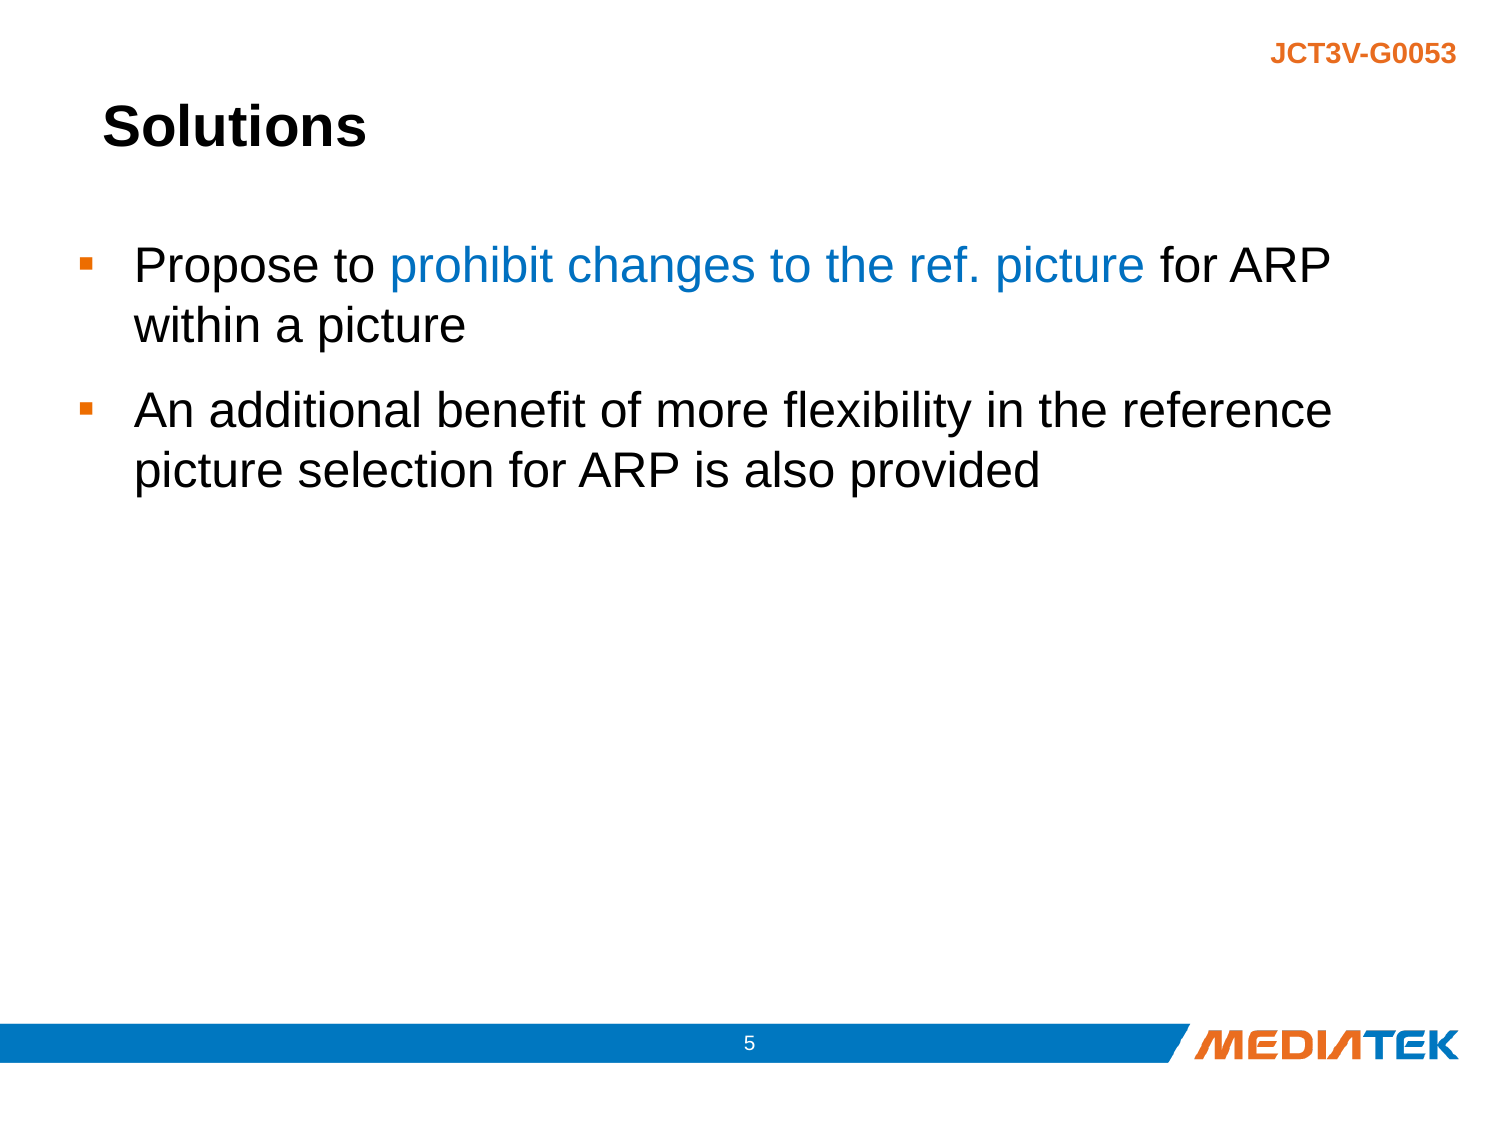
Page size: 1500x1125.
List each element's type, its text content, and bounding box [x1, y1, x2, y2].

title Solutions [87, 46, 1410, 201]
slide_number 4 [711, 1022, 789, 1090]
list Propose to prohibit changes to the ref. picture for ARP within a picture An additional benefit of more flexibility in the reference picture selection for ARP is also provided [62, 224, 1424, 1051]
picture [0, 1023, 711, 1063]
picture [789, 1023, 1459, 1063]
